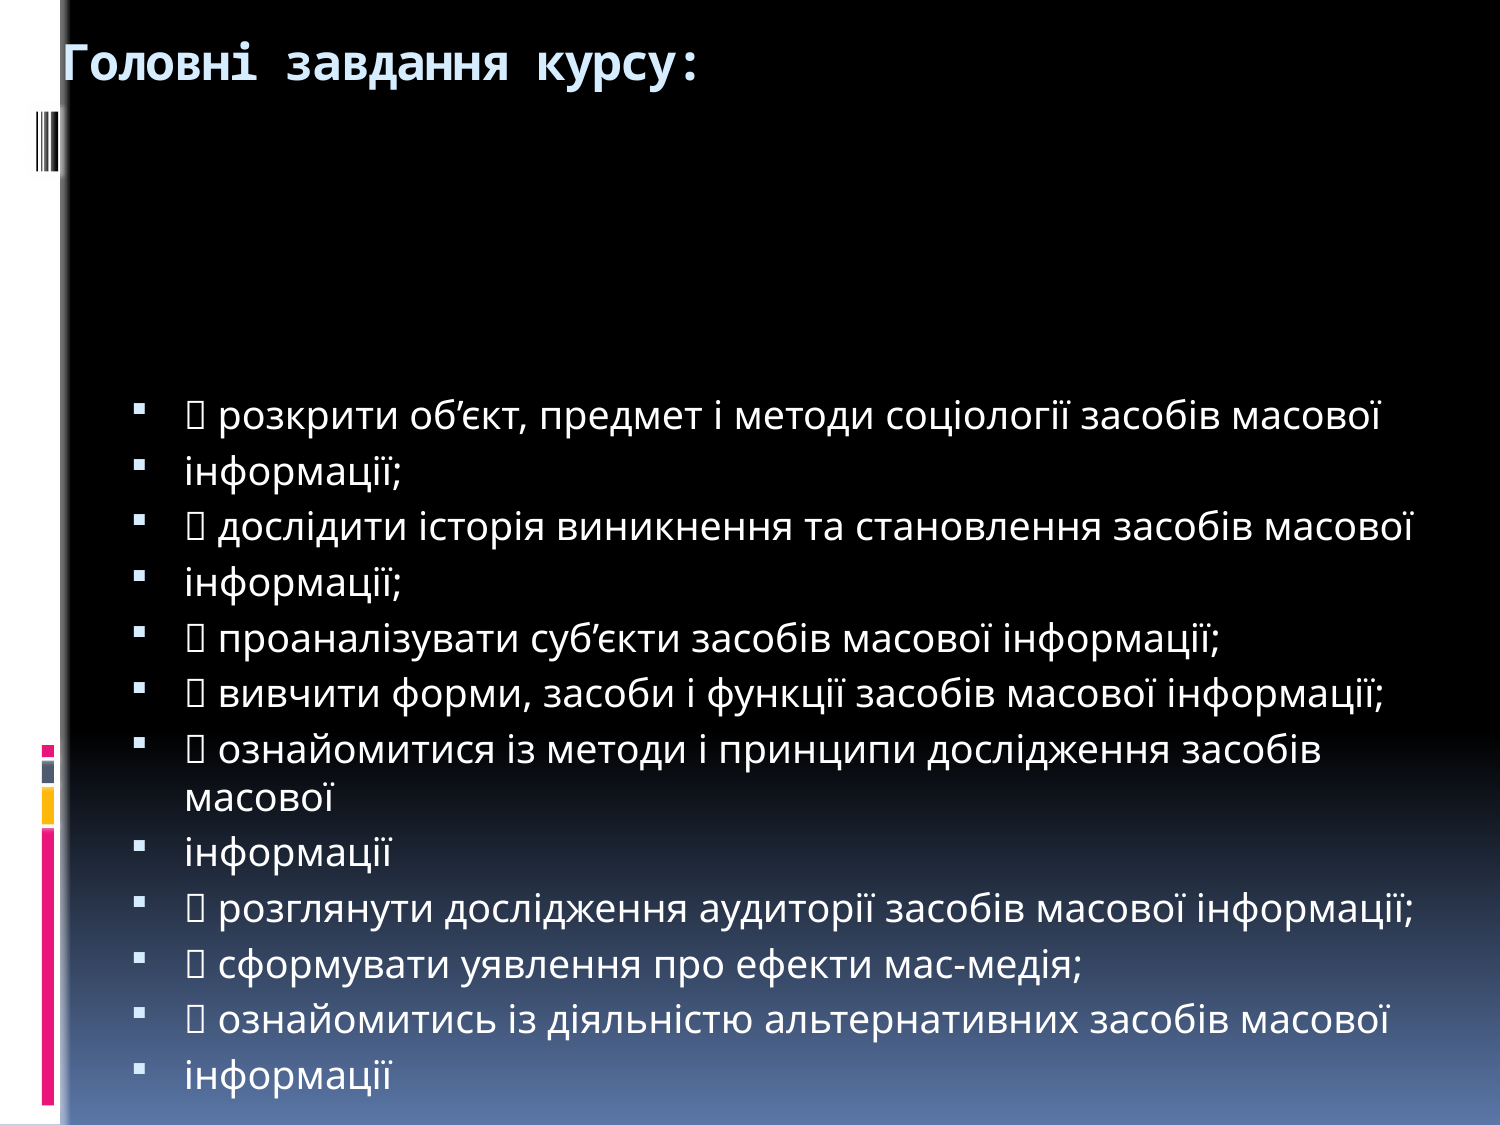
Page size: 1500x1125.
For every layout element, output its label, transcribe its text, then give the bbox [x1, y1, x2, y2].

list  розкрити об’єкт, предмет і методи соціології засобів масової інформації;  дослідити історія виникнення та становлення засобів масової інформації;  проаналізувати суб’єкти засобів масової інформації;  вивчити форми, засоби і функції засобів масової інформації;  ознайомитися із методи і принципи дослідження засобів масової інформації  розглянути дослідження аудиторії засобів масової інформації;  сформувати уявлення про ефекти мас-медія;  ознайомитись із діяльністю альтернативних засобів масової інформації [105, 382, 1456, 1125]
title Головні завдання курсу: [46, 23, 1414, 340]
